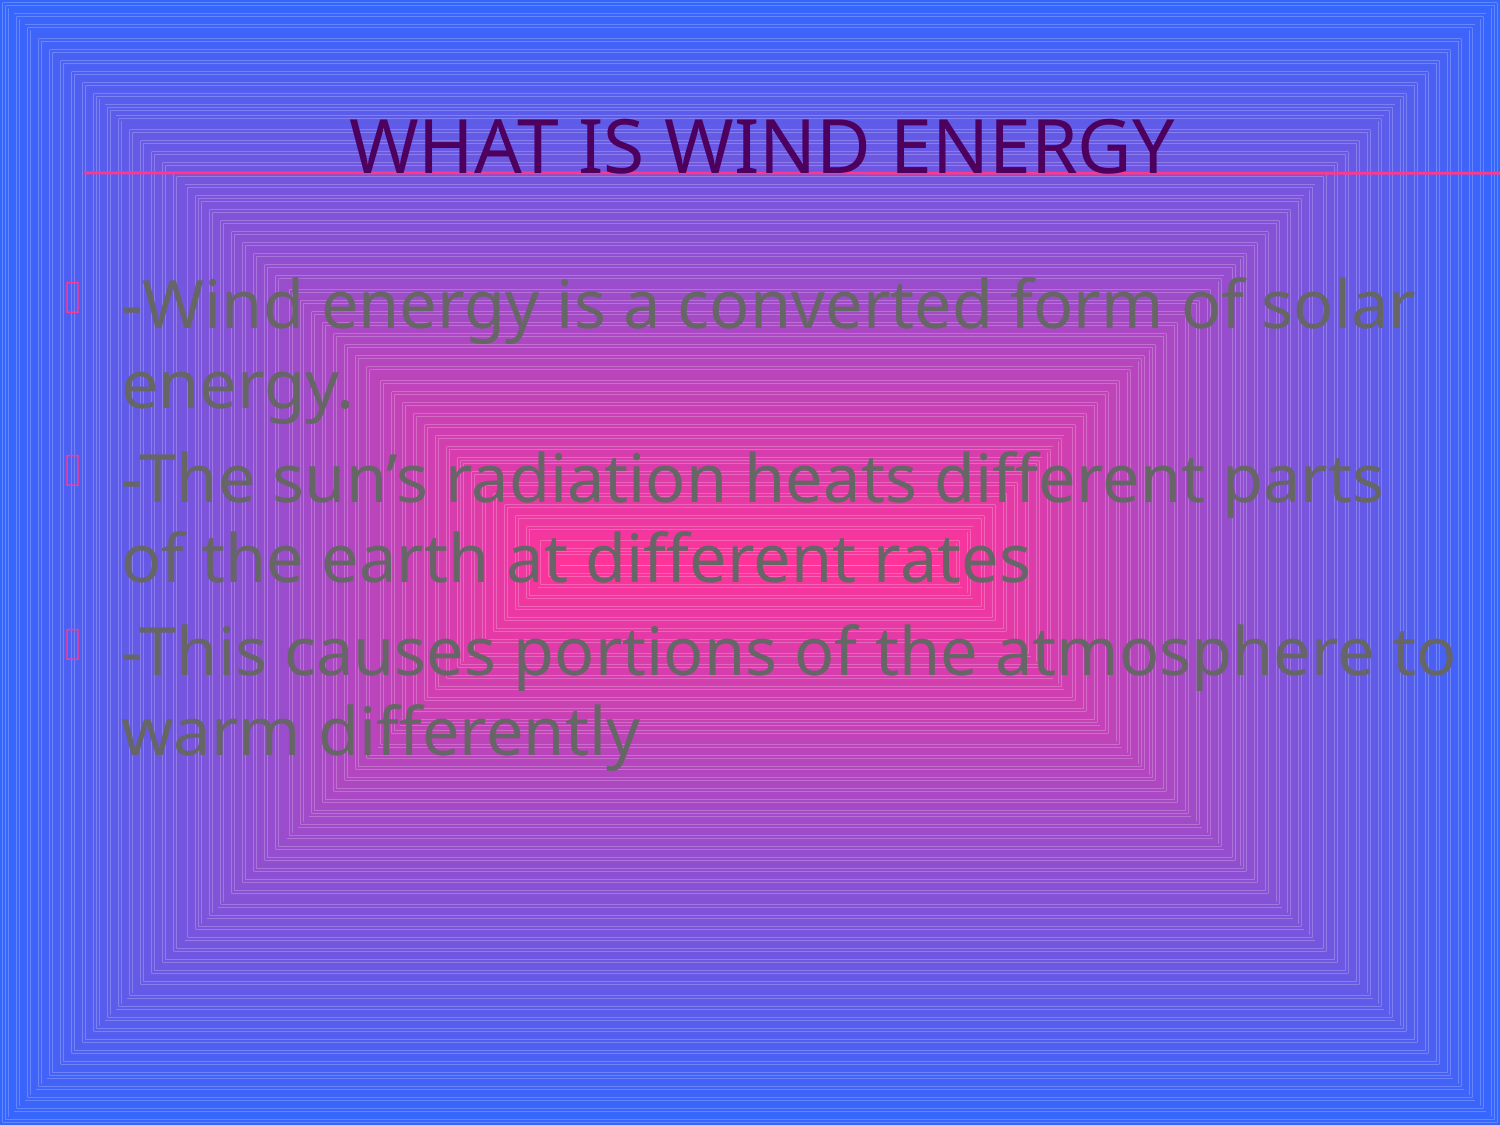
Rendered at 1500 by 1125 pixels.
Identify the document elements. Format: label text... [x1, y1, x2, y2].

title What is Wind Energy [50, 75, 1475, 213]
list -Wind energy is a converted form of solar energy. -The sun’s radiation heats different parts of the earth at different rates -This causes portions of the atmosphere to warm differently [50, 254, 1475, 998]
